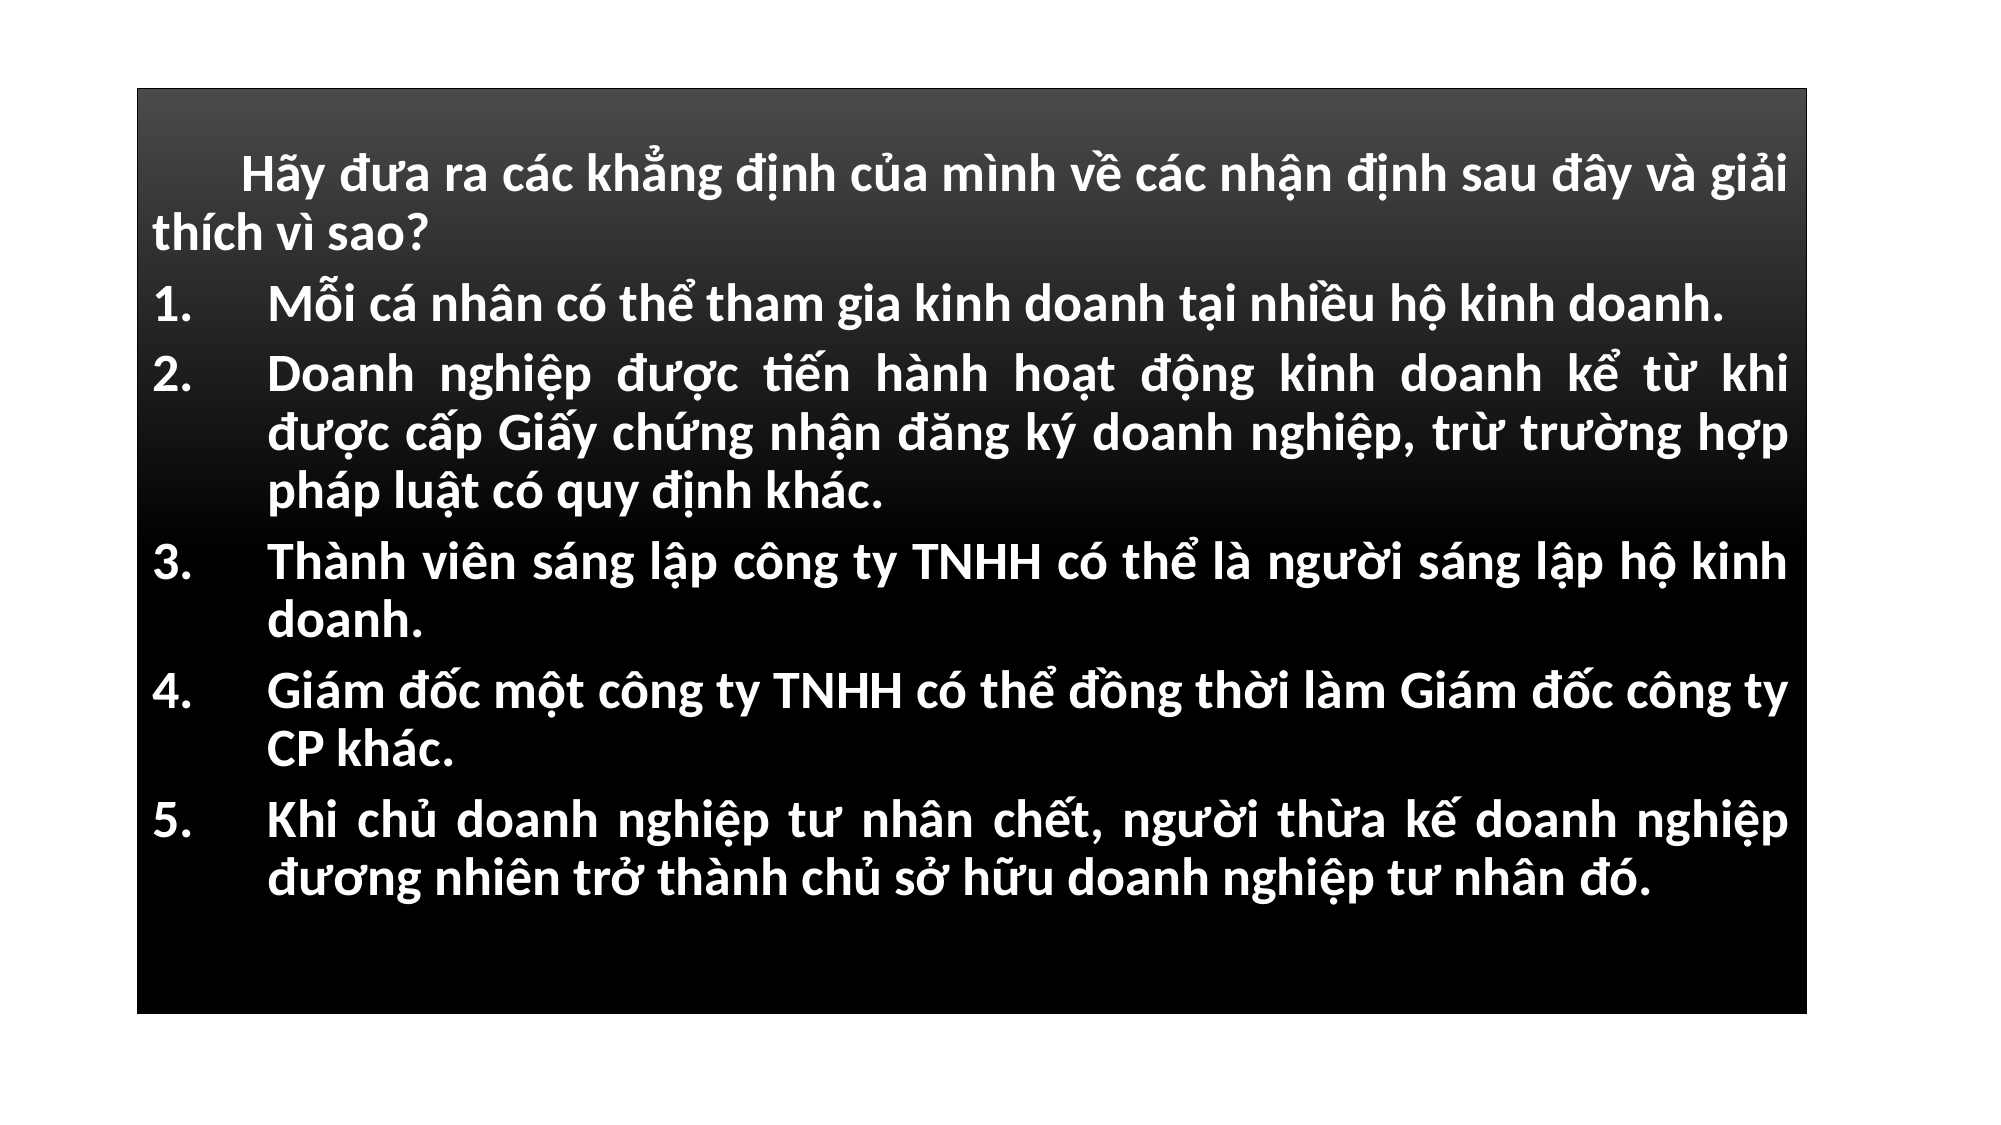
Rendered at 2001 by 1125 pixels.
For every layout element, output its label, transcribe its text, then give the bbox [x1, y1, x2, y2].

list Hãy đưa ra các khẳng định của mình về các nhận định sau đây và giải thích vì sao? Mỗi cá nhân có thể tham gia kinh doanh tại nhiều hộ kinh doanh. Doanh nghiệp được tiến hành hoạt động kinh doanh kể từ khi được cấp Giấy chứng nhận đăng ký doanh nghiệp, trừ trường hợp pháp luật có quy định khác. Thành viên sáng lập công ty TNHH có thể là người sáng lập hộ kinh doanh. Giám đốc một công ty TNHH có thể đồng thời làm Giám đốc công ty CP khác. Khi chủ doanh nghiệp tư nhân chết, người thừa kế doanh nghiệp đương nhiên trở thành chủ sở hữu doanh nghiệp tư nhân đó. [137, 88, 1807, 1014]
